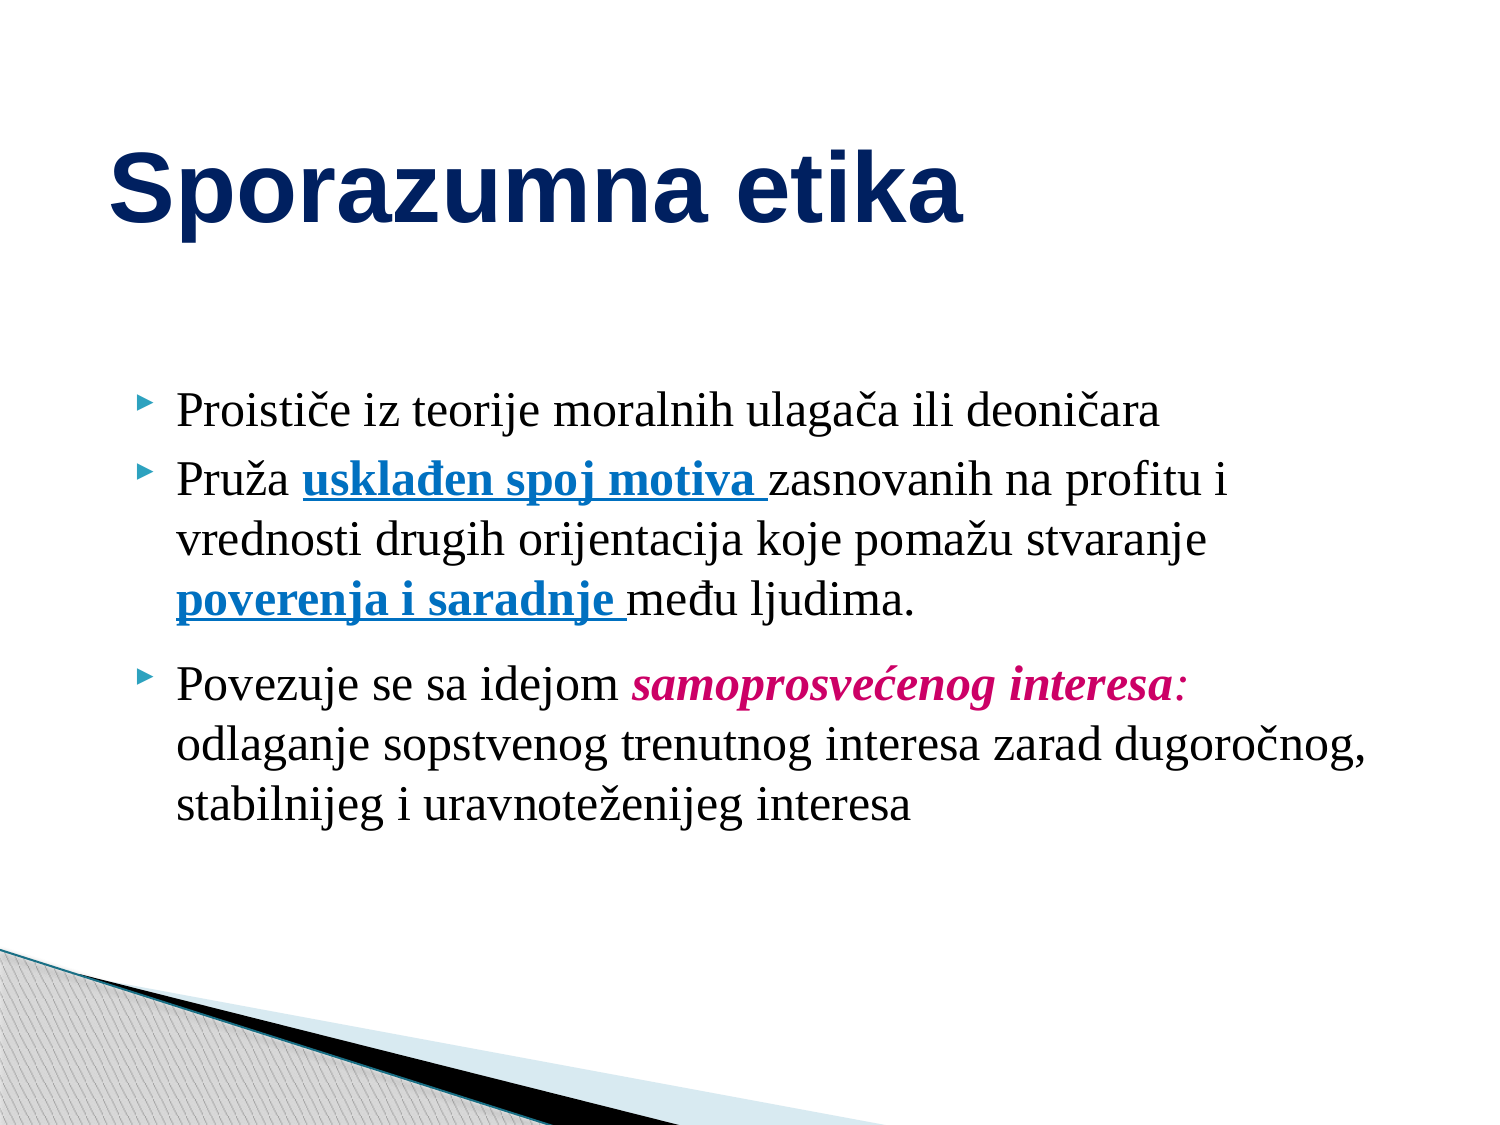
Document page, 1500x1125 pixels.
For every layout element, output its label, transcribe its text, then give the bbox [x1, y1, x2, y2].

title Sporazumna etika [93, 58, 1430, 307]
list Proističe iz teorije moralnih ulagača ili deoničara Pruža usklađen spoj motiva zasnovanih na profitu i vrednosti drugih orijentacija koje pomažu stvaranje poverenja i saradnje među ljudima. Povezuje se sa idejom samoprosvećenog interesa: odlaganje sopstvenog trenutnog interesa zarad dugoročnog, stabilnijeg i uravnoteženijeg interesa [101, 307, 1403, 869]
